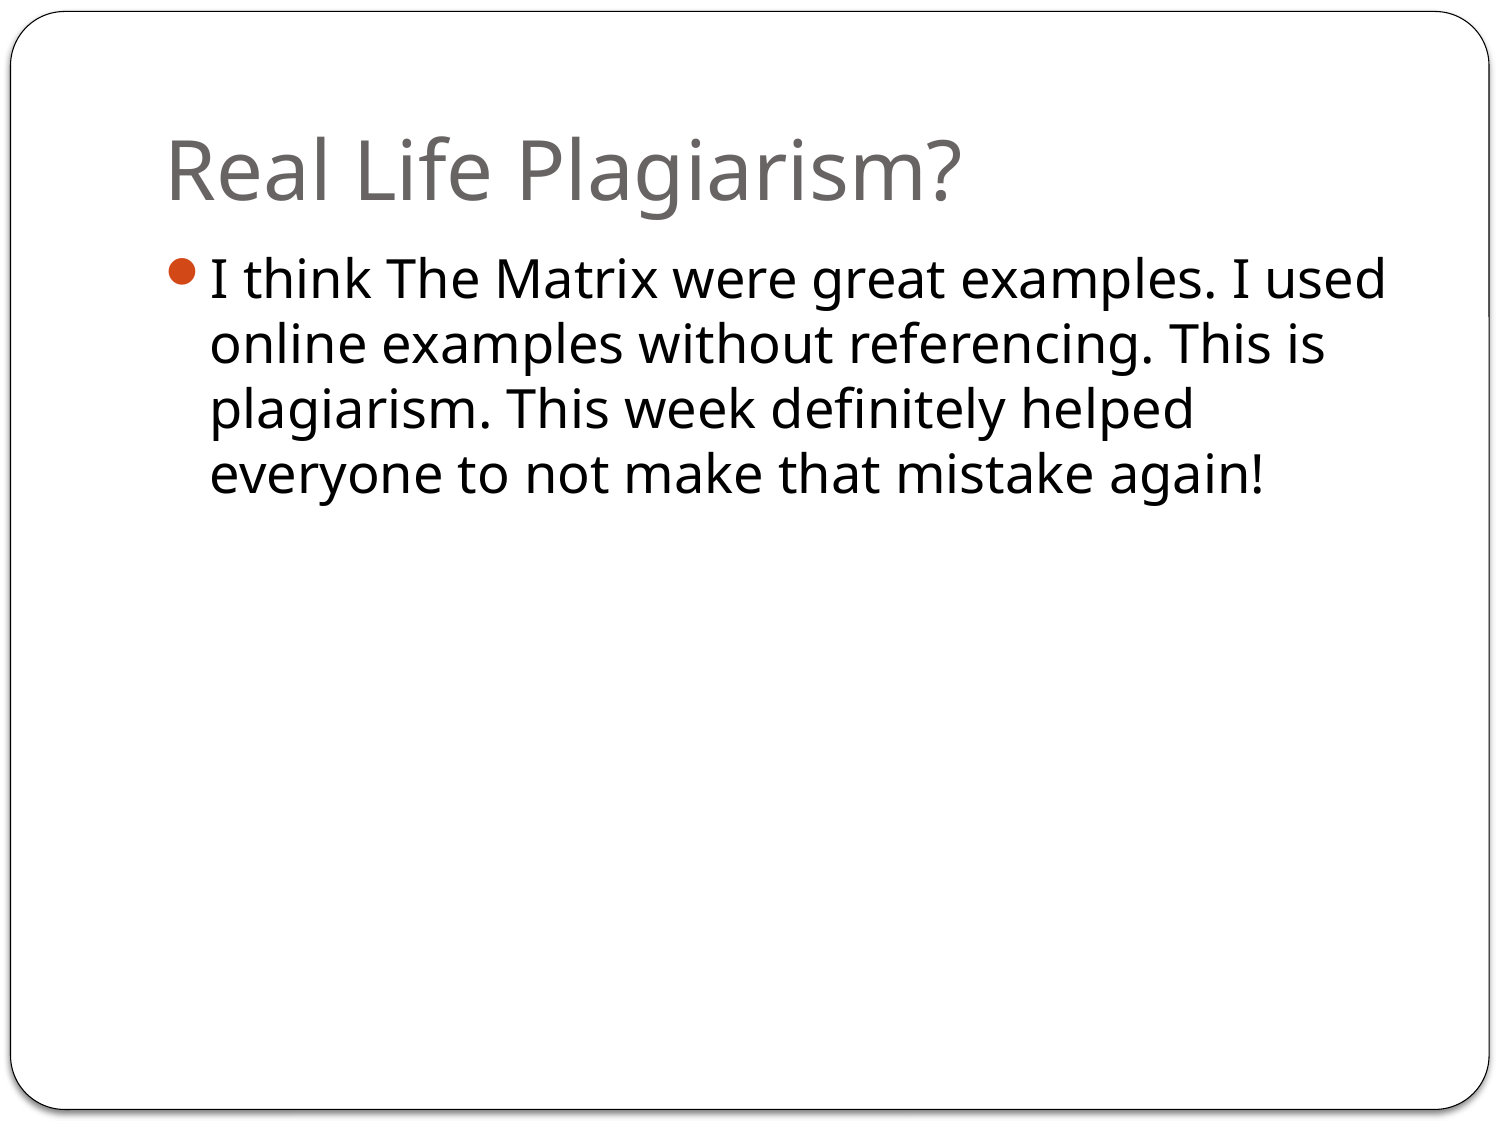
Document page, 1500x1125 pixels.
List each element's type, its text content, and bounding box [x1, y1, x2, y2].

list I think The Matrix were great examples. I used online examples without referencing. This is plagiarism. This week definitely helped everyone to not make that mistake again! [150, 237, 1425, 988]
title Real Life Plagiarism? [150, 45, 1425, 233]
